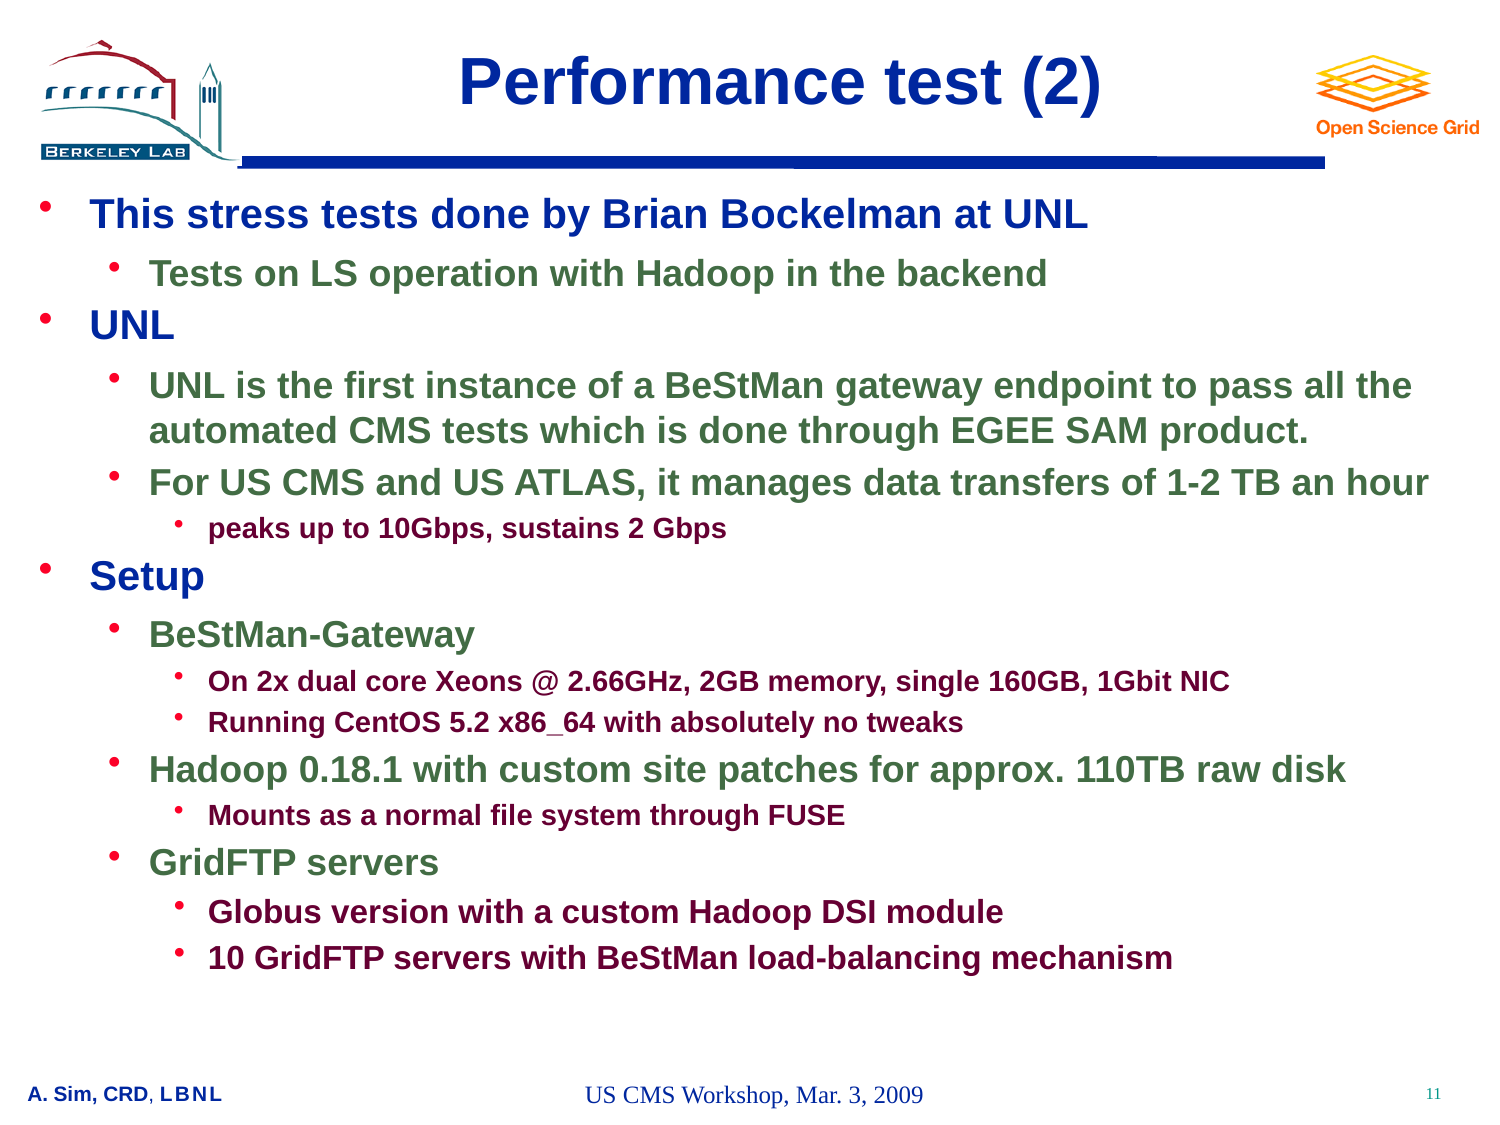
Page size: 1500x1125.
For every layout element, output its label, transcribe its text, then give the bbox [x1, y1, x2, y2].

title Performance test (2) [236, 0, 1326, 156]
list This stress tests done by Brian Bockelman at UNL Tests on LS operation with Hadoop in the backend UNL UNL is the first instance of a BeStMan gateway endpoint to pass all the automated CMS tests which is done through EGEE SAM product. For US CMS and US ATLAS, it manages data transfers of 1-2 TB an hour peaks up to 10Gbps, sustains 2 Gbps Setup BeStMan-Gateway On 2x dual core Xeons @ 2.66GHz, 2GB memory, single 160GB, 1Gbit NIC Running CentOS 5.2 x86_64 with absolutely no tweaks Hadoop 0.18.1 with custom site patches for approx. 110TB raw disk Mounts as a normal file system through FUSE GridFTP servers Globus version with a custom Hadoop DSI module 10 GridFTP servers with BeStMan load-balancing mechanism [24, 186, 1476, 1051]
picture [1326, 38, 1496, 150]
